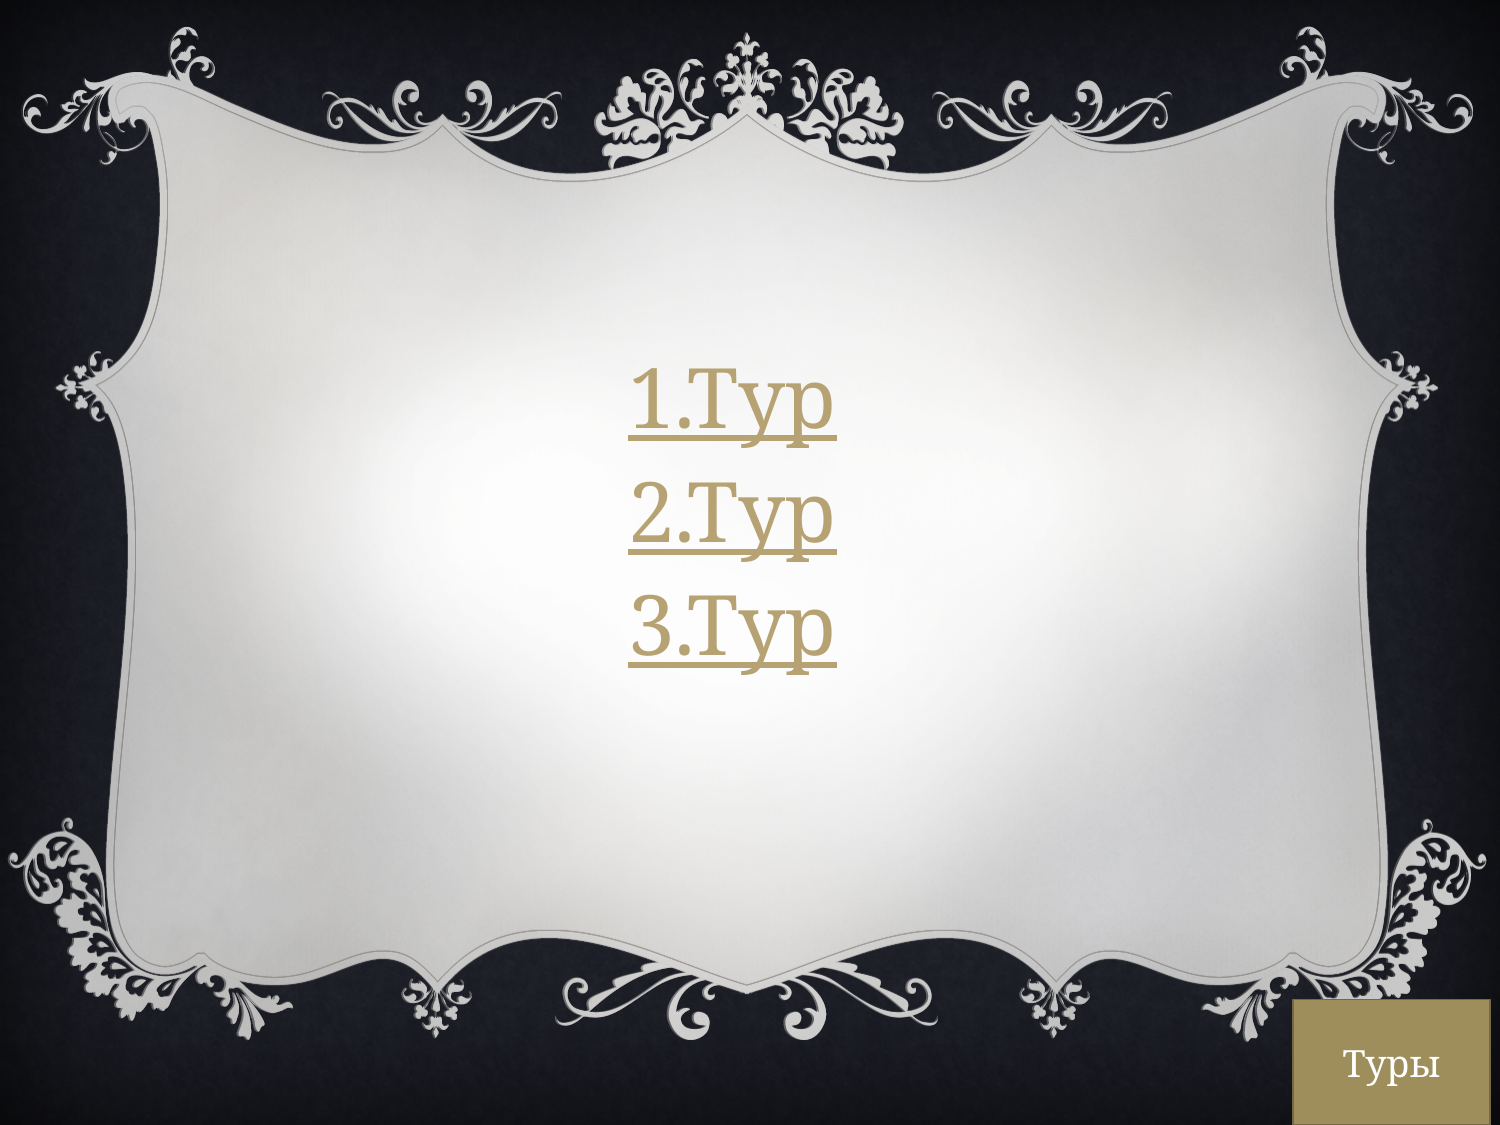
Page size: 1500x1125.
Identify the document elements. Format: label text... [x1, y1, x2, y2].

text_box Туры [1292, 999, 1491, 1125]
picture [0, 0, 1500, 1125]
text_box 1.Тур 2.Тур 3.Тур [543, 338, 922, 694]
